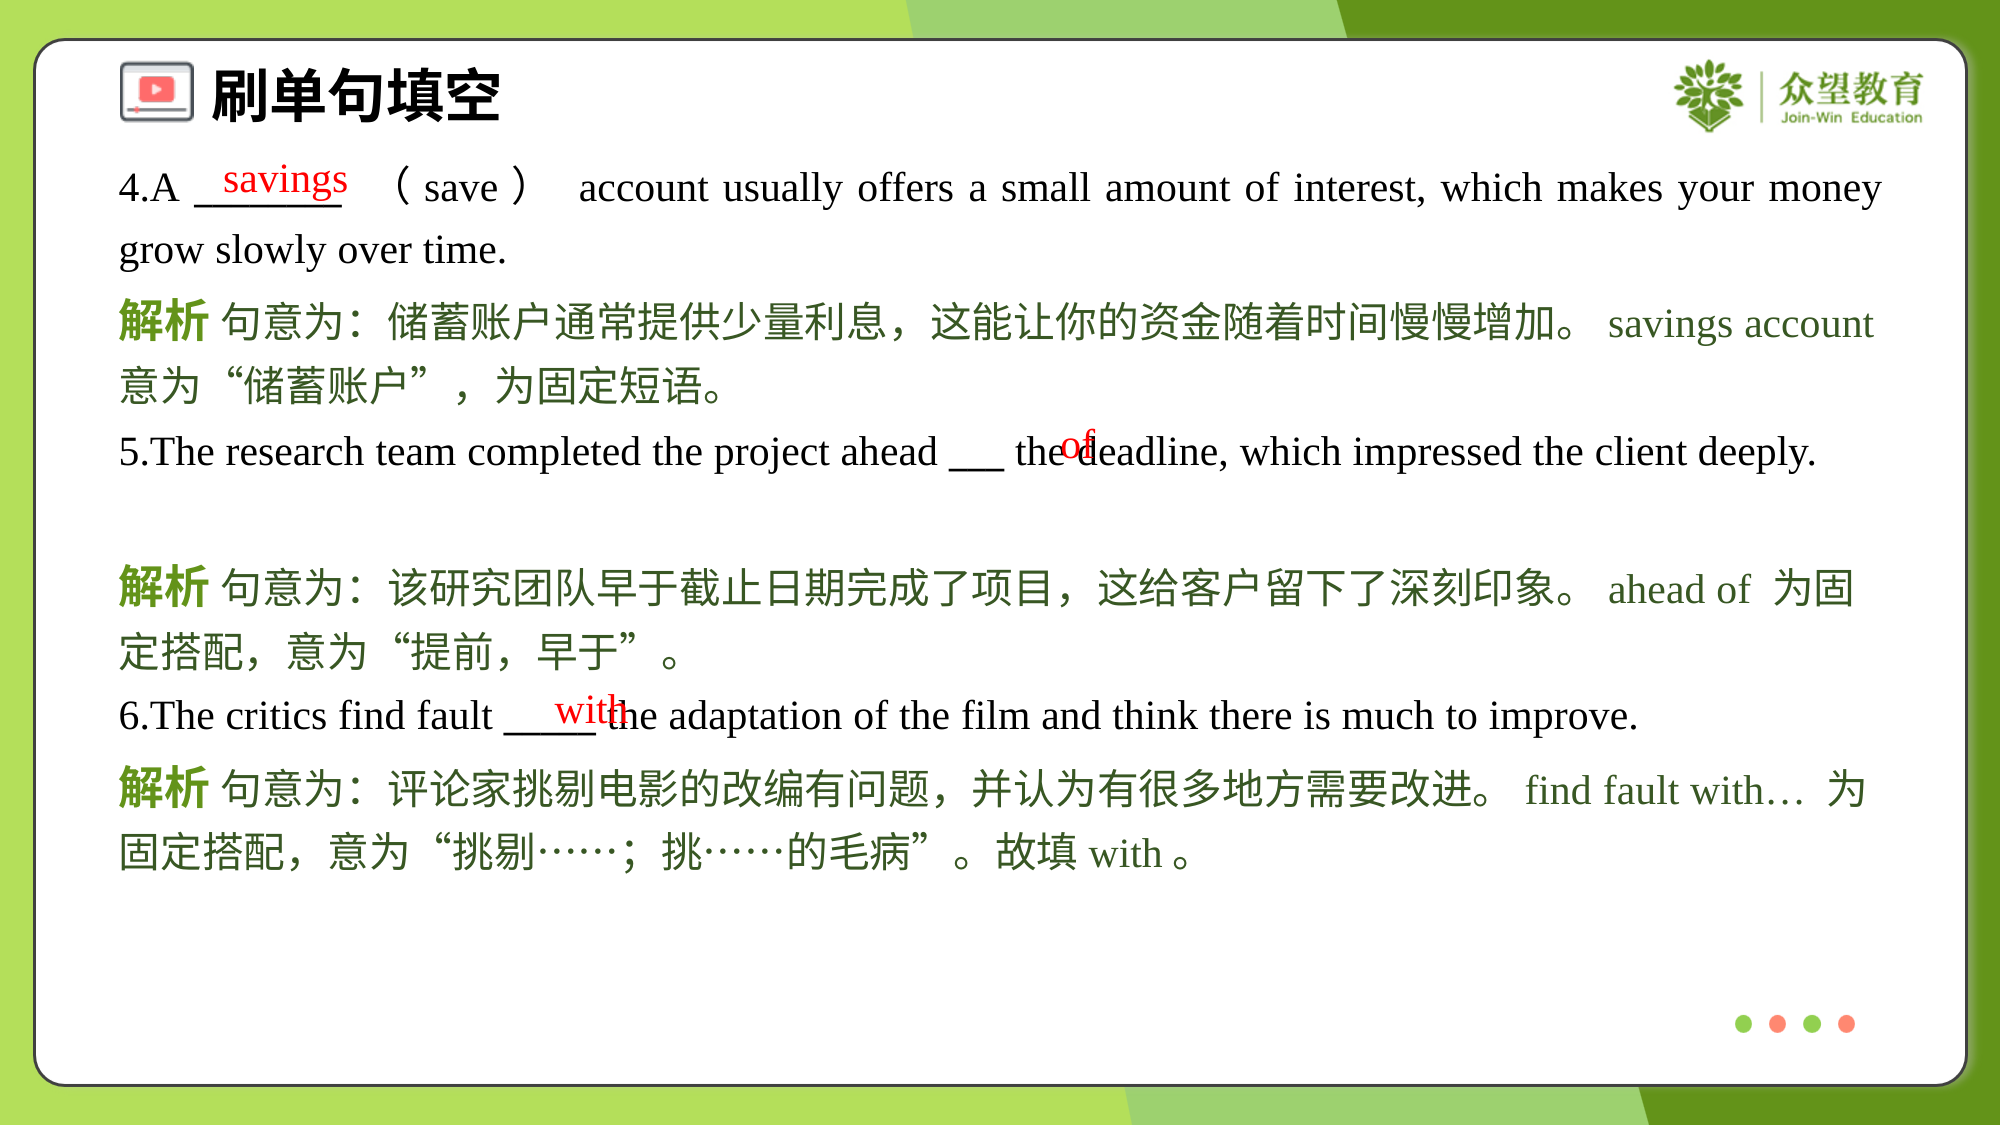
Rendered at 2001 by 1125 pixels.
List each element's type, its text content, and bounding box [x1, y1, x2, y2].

text_box 4.A ________ （save） account usually offers a small amount of interest, which makes your money grow slowly over time. [118, 146, 1883, 267]
text_box 解析 句意为：储蓄账户通常提供少量利息，这能让你的资金随着时间慢慢增加。savings account意为“储蓄账户”，为固定短语。 [118, 278, 1883, 405]
text_box with [550, 669, 634, 727]
text_box 6.The critics find fault _____ the adaptation of the film and think there is much to improve. [118, 675, 1883, 733]
text_box 5.The research team completed the project ahead ___ the deadline, which impressed the client deeply. [118, 411, 1883, 532]
text_box savings [218, 138, 353, 197]
text_box of [1055, 404, 1100, 463]
text_box 解析 句意为：评论家挑剔电影的改编有问题，并认为有很多地方需要改进。find fault with… 为固定搭配，意为“挑剔……；挑……的毛病”。故填with。 [118, 744, 1883, 871]
text_box 解析 句意为：该研究团队早于截止日期完成了项目，这给客户留下了深刻印象。ahead of 为固定搭配，意为“提前，早于”。 [118, 544, 1883, 671]
picture [0, 0, 2000, 1125]
